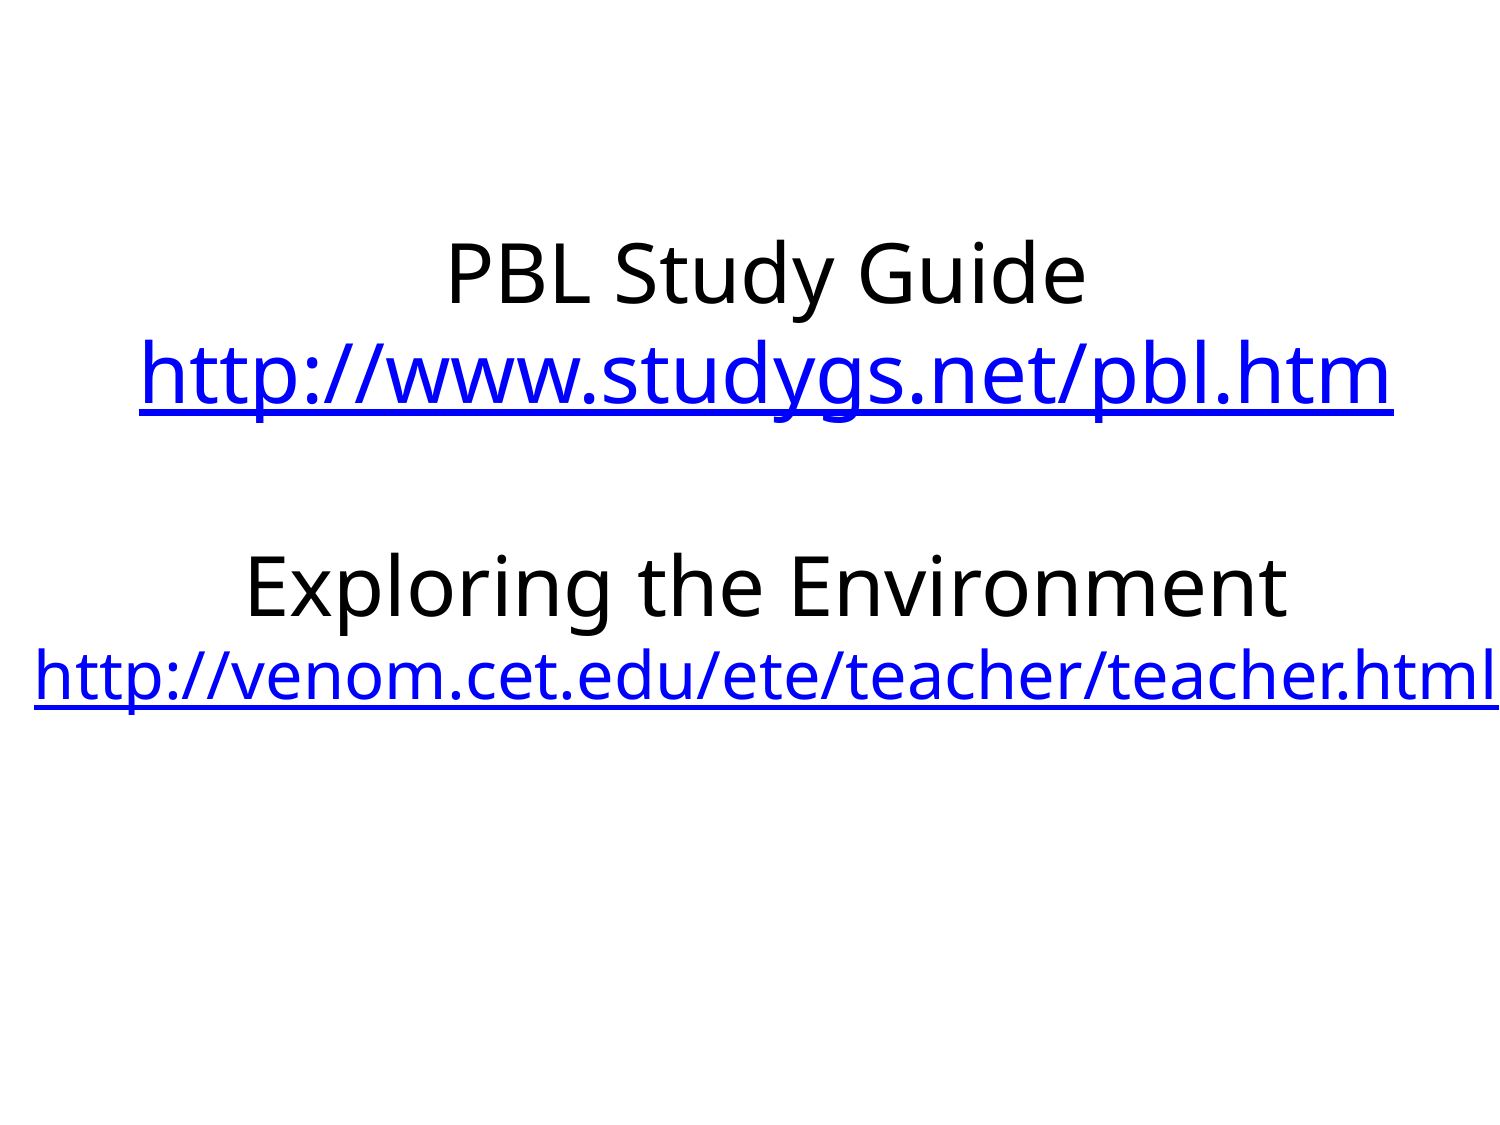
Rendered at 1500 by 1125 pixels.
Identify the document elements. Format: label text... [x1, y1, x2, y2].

text_box PBL Study Guide http://www.studygs.net/pbl.htm Exploring the Environment http://venom.cet.edu/ete/teacher/teacher.html [19, 212, 1500, 812]
